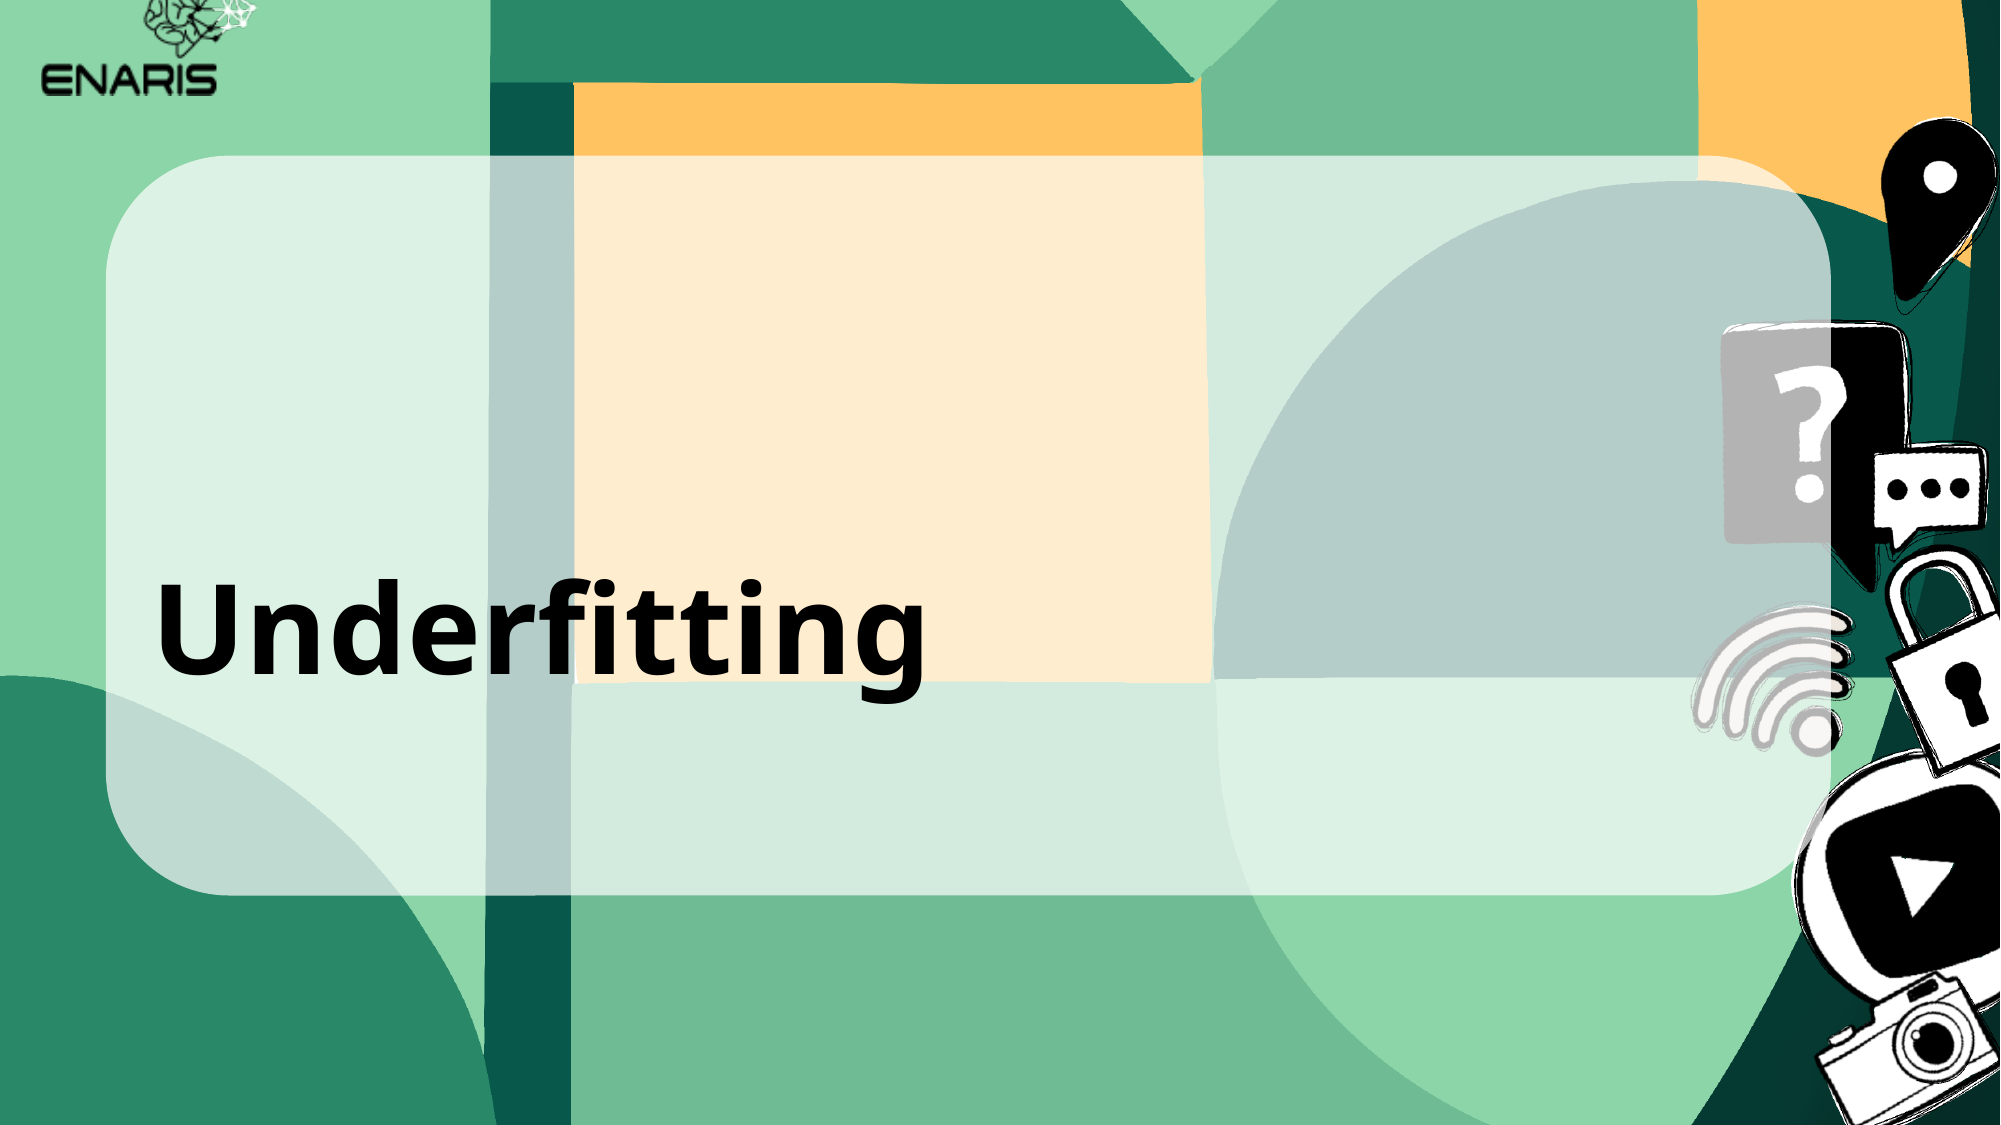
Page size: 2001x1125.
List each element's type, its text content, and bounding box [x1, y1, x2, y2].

title Underfitting [136, 126, 1719, 710]
picture [0, 0, 2000, 1125]
